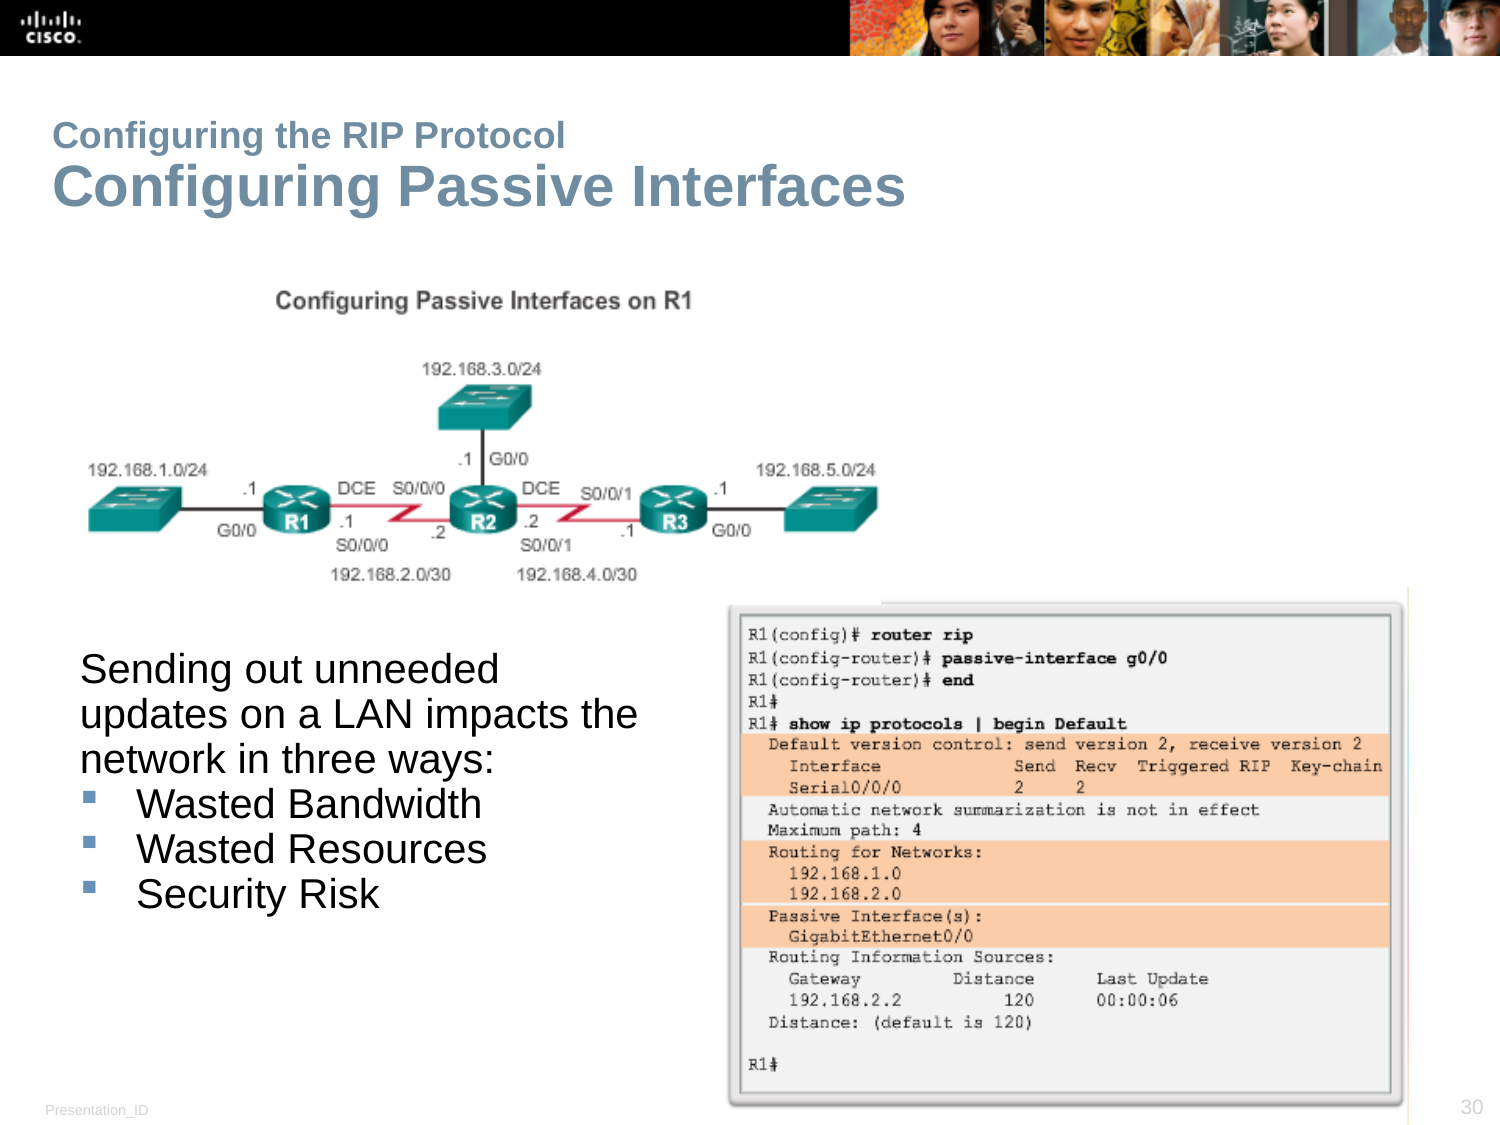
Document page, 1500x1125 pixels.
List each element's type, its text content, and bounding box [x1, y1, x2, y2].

text_box Sending out unneeded updates on a LAN impacts the network in three ways: Wasted Bandwidth Wasted Resources Security Risk [65, 640, 674, 926]
title Configuring the RIP Protocol Configuring Passive Interfaces [38, 80, 1426, 227]
picture [64, 282, 1409, 1125]
picture [0, 0, 1500, 56]
